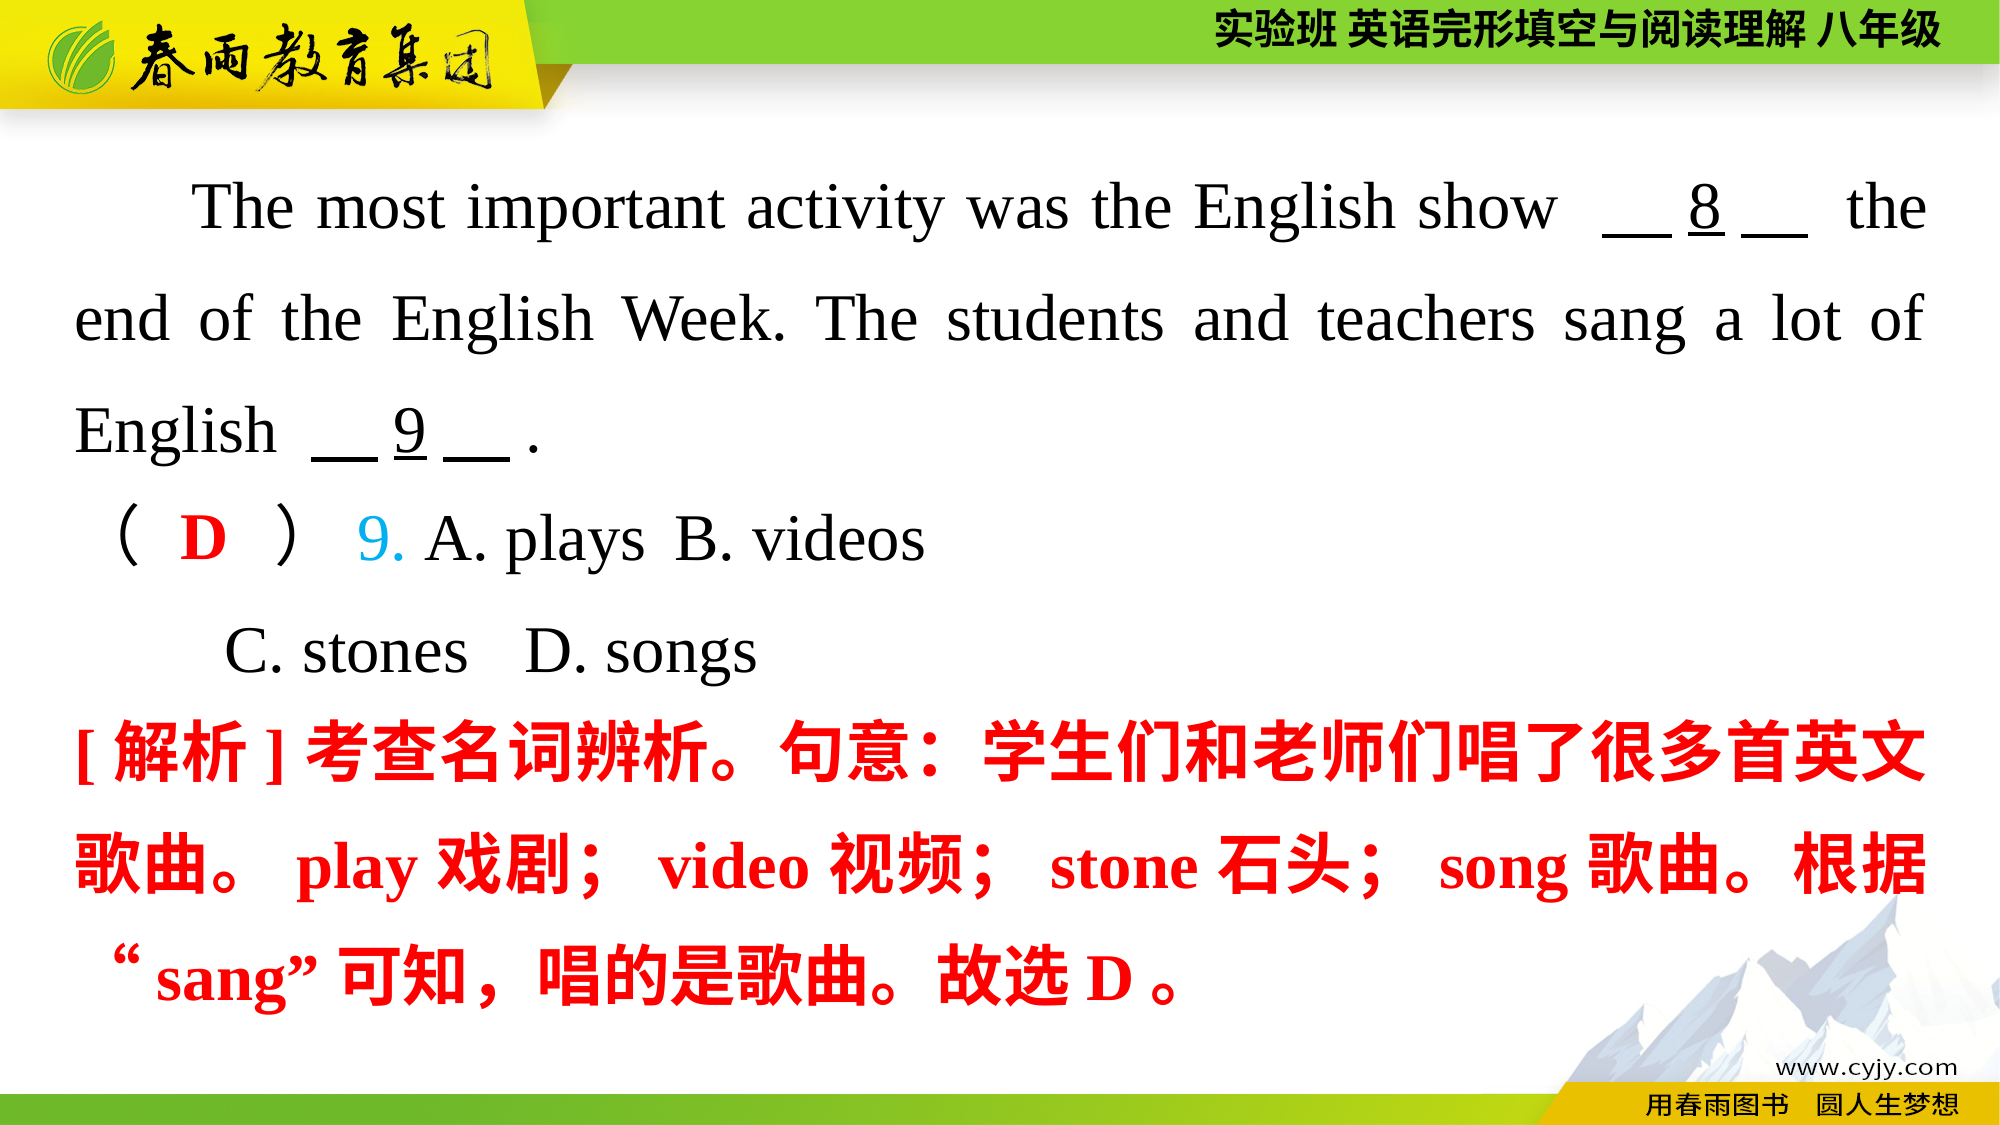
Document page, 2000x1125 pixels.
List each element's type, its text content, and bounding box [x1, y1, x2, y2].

picture [0, 0, 2000, 1125]
list The most important activity was the English show 8 the end of the English Week. The students and teachers sang a lot of English 9 . [59, 122, 1944, 454]
text_box （ ）9. A. plays B. videos C. stones D. songs [59, 454, 1944, 670]
text_box [解析]考查名词辨析。句意：学生们和老师们唱了很多首英文歌曲。play戏剧；video视频；stone石头；song歌曲。根据“sang”可知，唱的是歌曲。故选D。 [59, 670, 1944, 1021]
text_box D [165, 453, 244, 580]
